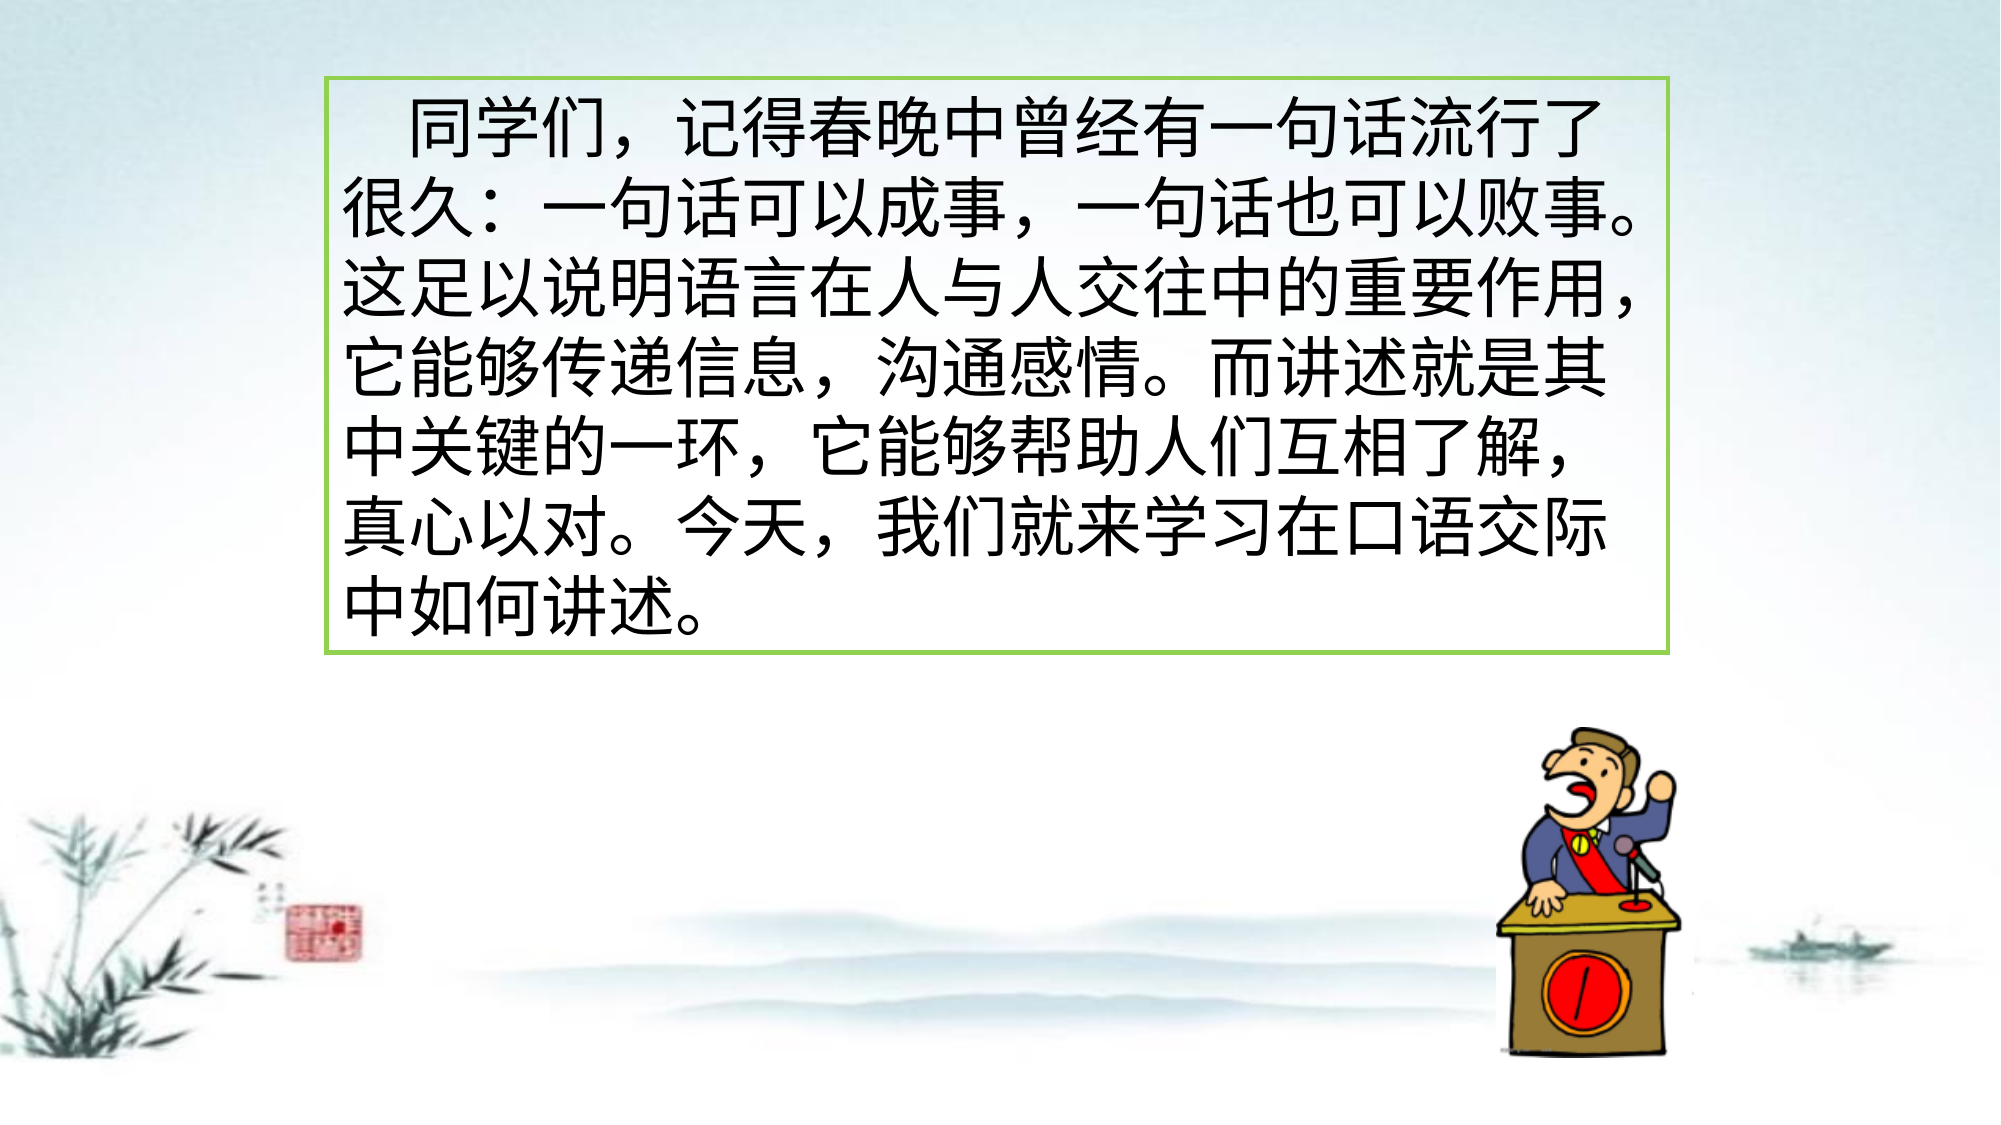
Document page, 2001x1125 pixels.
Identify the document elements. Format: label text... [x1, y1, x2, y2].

picture [0, 0, 2001, 1125]
text_box 同学们，记得春晚中曾经有一句话流行了很久：一句话可以成事，一句话也可以败事。这足以说明语言在人与人交往中的重要作用，它能够传递信息，沟通感情。而讲述就是其中关键的一环，它能够帮助人们互相了解，真心以对。今天，我们就来学习在口语交际中如何讲述。 [326, 78, 1668, 653]
